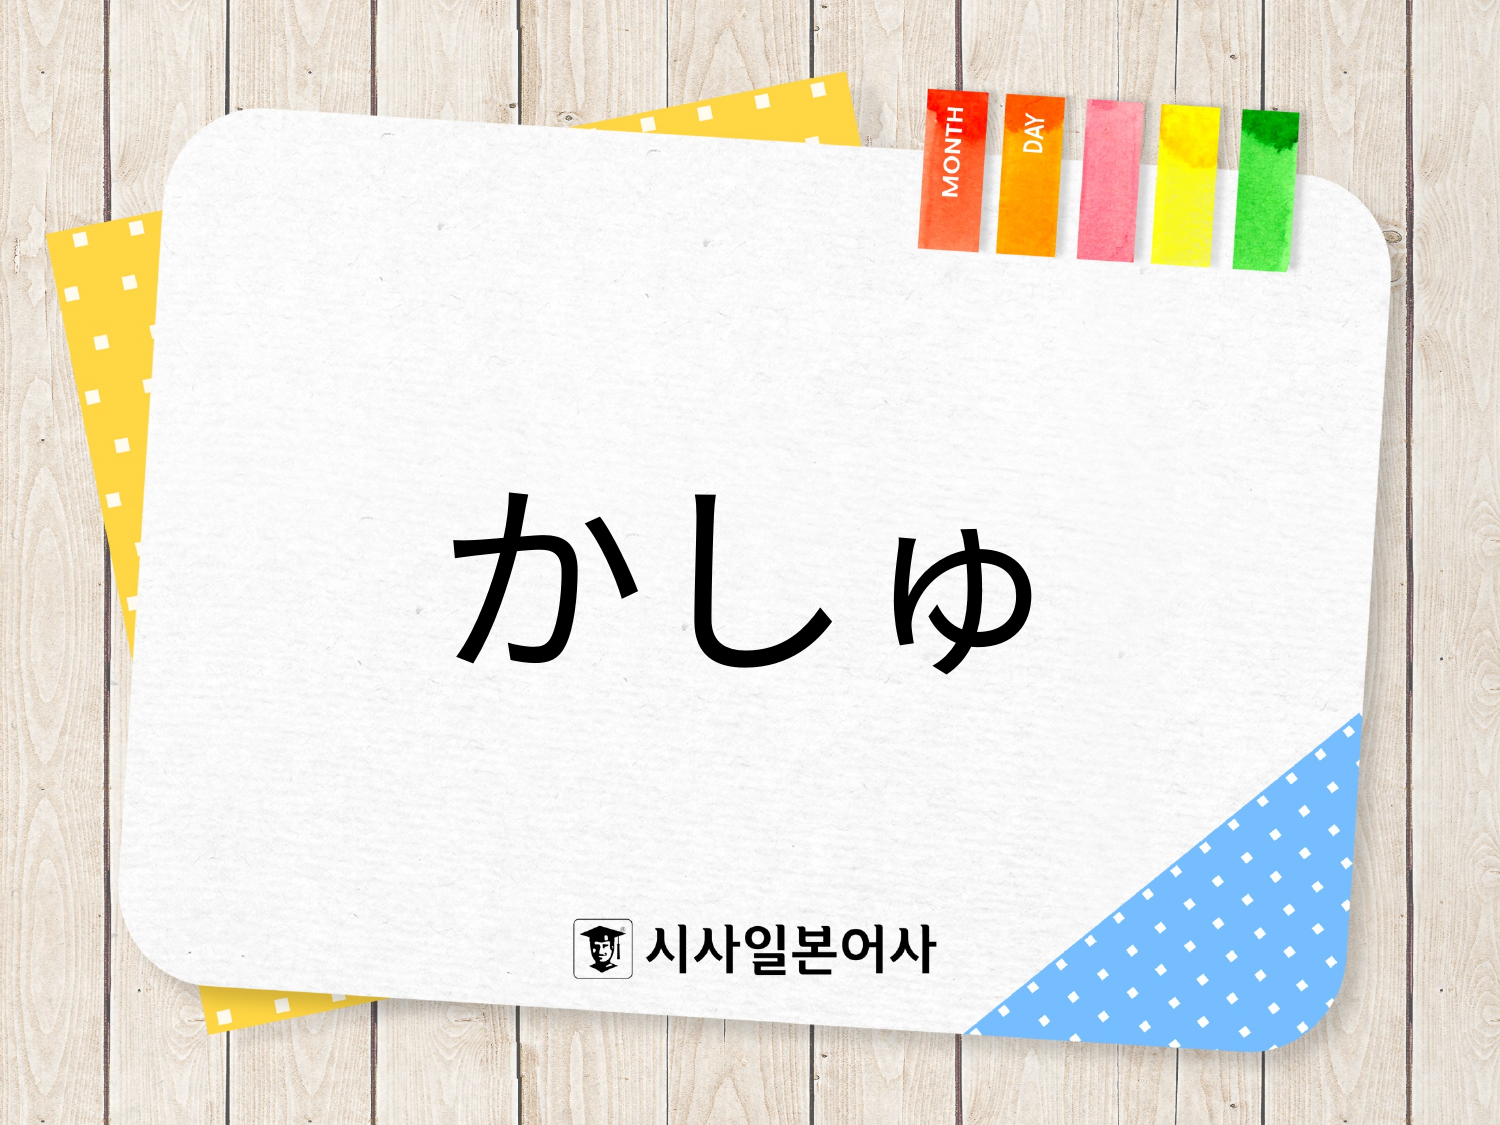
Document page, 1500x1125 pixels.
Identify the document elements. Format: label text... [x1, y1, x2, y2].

title かしゅ [75, 338, 1425, 811]
picture [0, 0, 1500, 1125]
